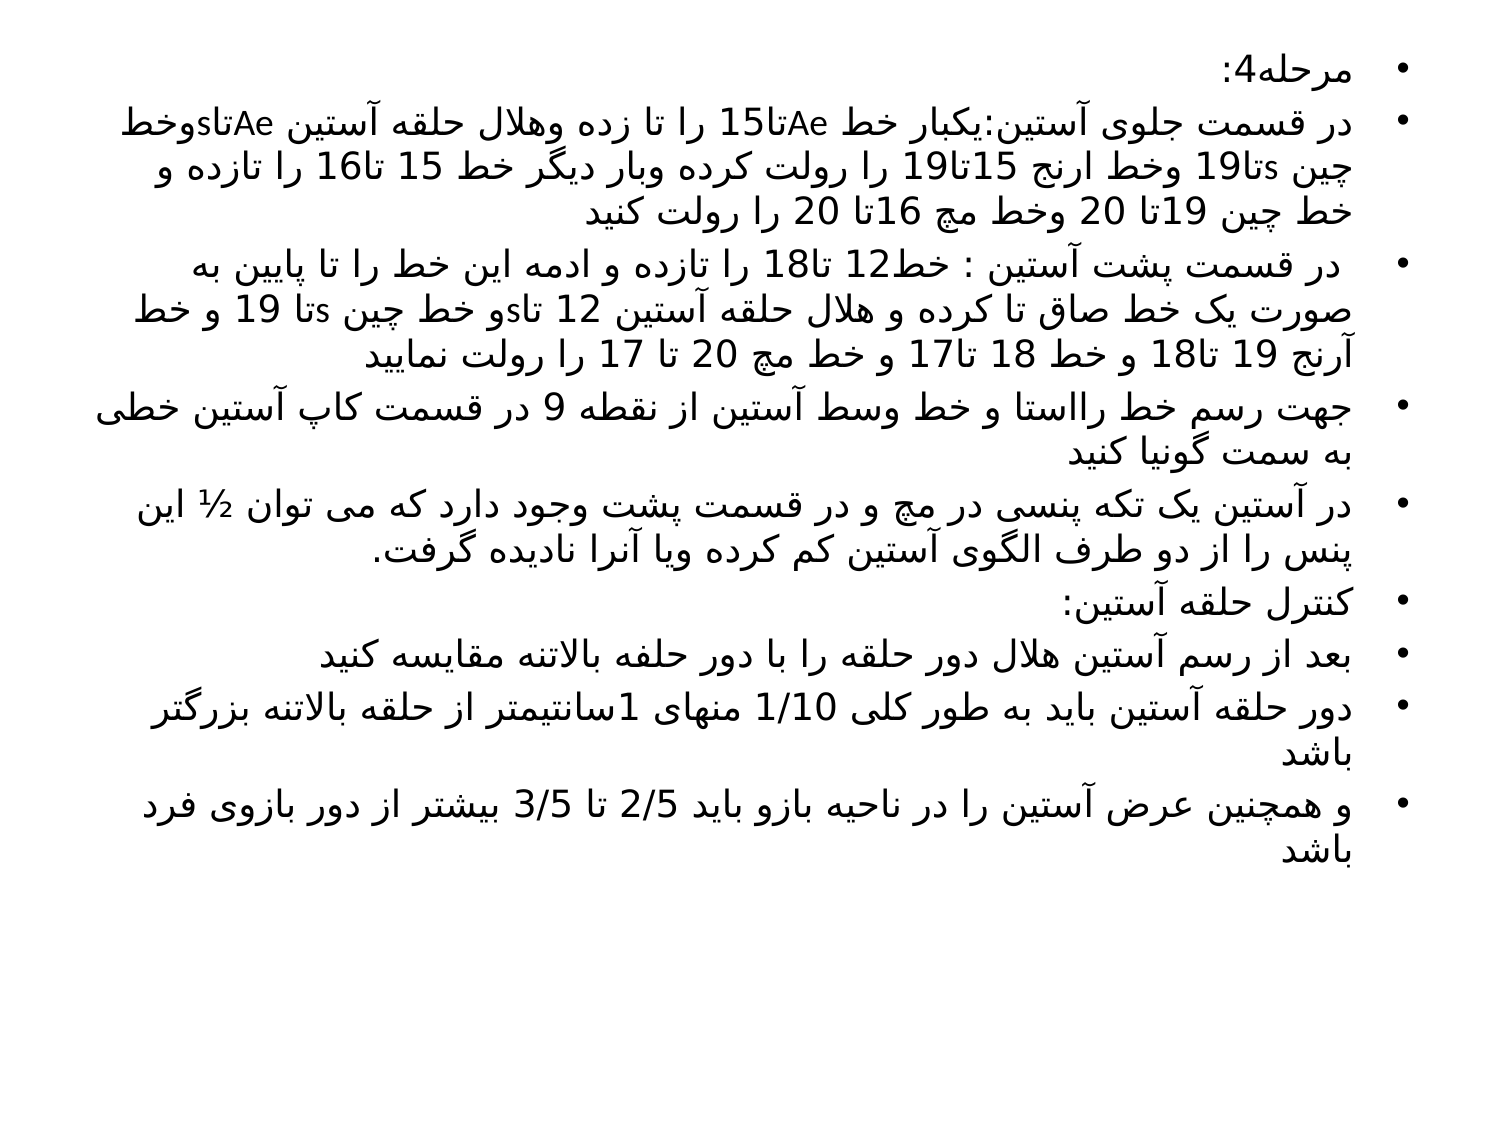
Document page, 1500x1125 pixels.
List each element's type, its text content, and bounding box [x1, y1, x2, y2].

list مرحله4: در قسمت جلوی آستین:یکبار خط Aeتا15 را تا زده وهلال حلقه آستین Aeتاsوخط چین sتا19 وخط ارنج 15تا19 را رولت کرده وبار دیگر خط 15 تا16 را تازده و خط چین 19تا 20 وخط مچ 16تا 20 را رولت کنید در قسمت پشت آستین : خط12 تا18 را تازده و ادمه این خط را تا پایین به صورت یک خط صاق تا کرده و هلال حلقه آستین 12 تاsو خط چین sتا 19 و خط آرنج 19 تا18 و خط 18 تا17 و خط مچ 20 تا 17 را رولت نمایید جهت رسم خط رااستا و خط وسط آستین از نقطه 9 در قسمت کاپ آستین خطی به سمت گونیا کنید در آستین یک تکه پنسی در مچ و در قسمت پشت وجود دارد که می توان ½ این پنس را از دو طرف الگوی آستین کم کرده ویا آنرا نادیده گرفت. کنترل حلقه آستین: بعد از رسم آستین هلال دور حلقه را با دور حلفه بالاتنه مقایسه کنید دور حلقه آستین باید به طور کلی 1/10 منهای 1سانتیمتر از حلقه بالاتنه بزرگتر باشد و همچنین عرض آستین را در ناحیه بازو باید 2/5 تا 3/5 بیشتر از دور بازوی فرد باشد [75, 37, 1425, 1125]
